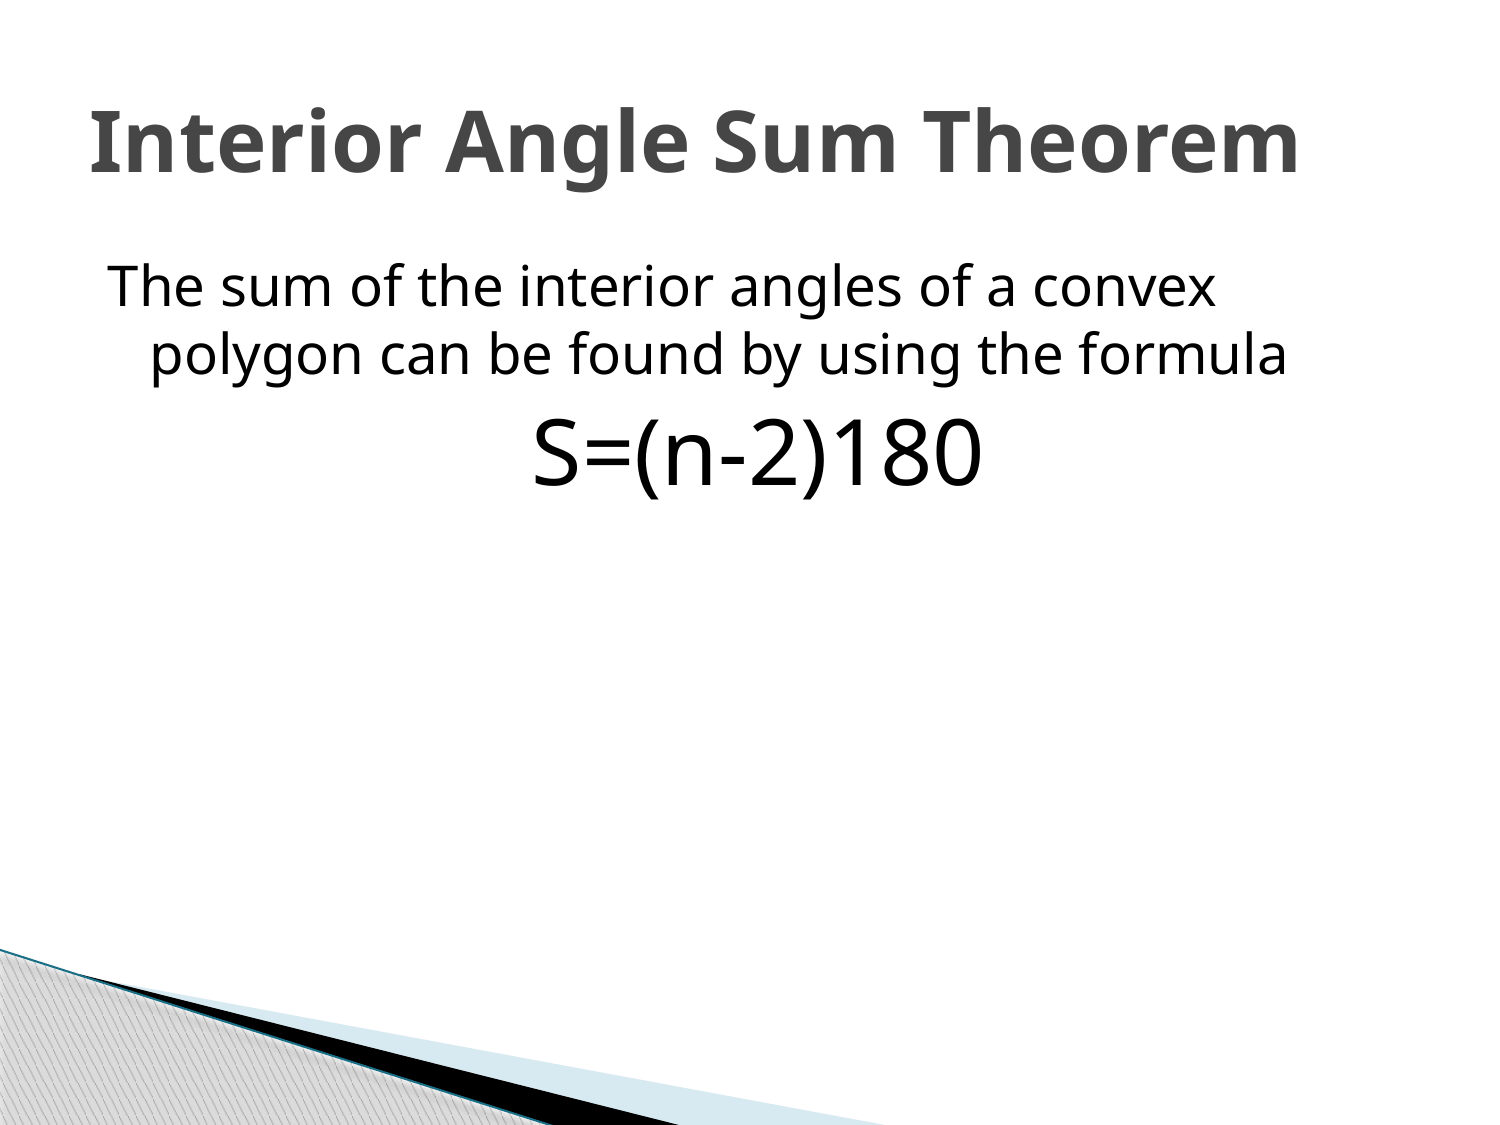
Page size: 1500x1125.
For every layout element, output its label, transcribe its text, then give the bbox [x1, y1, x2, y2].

title Interior Angle Sum Theorem [75, 45, 1425, 233]
list The sum of the interior angles of a convex polygon can be found by using the formula S=(n-2)180 [75, 243, 1425, 986]
